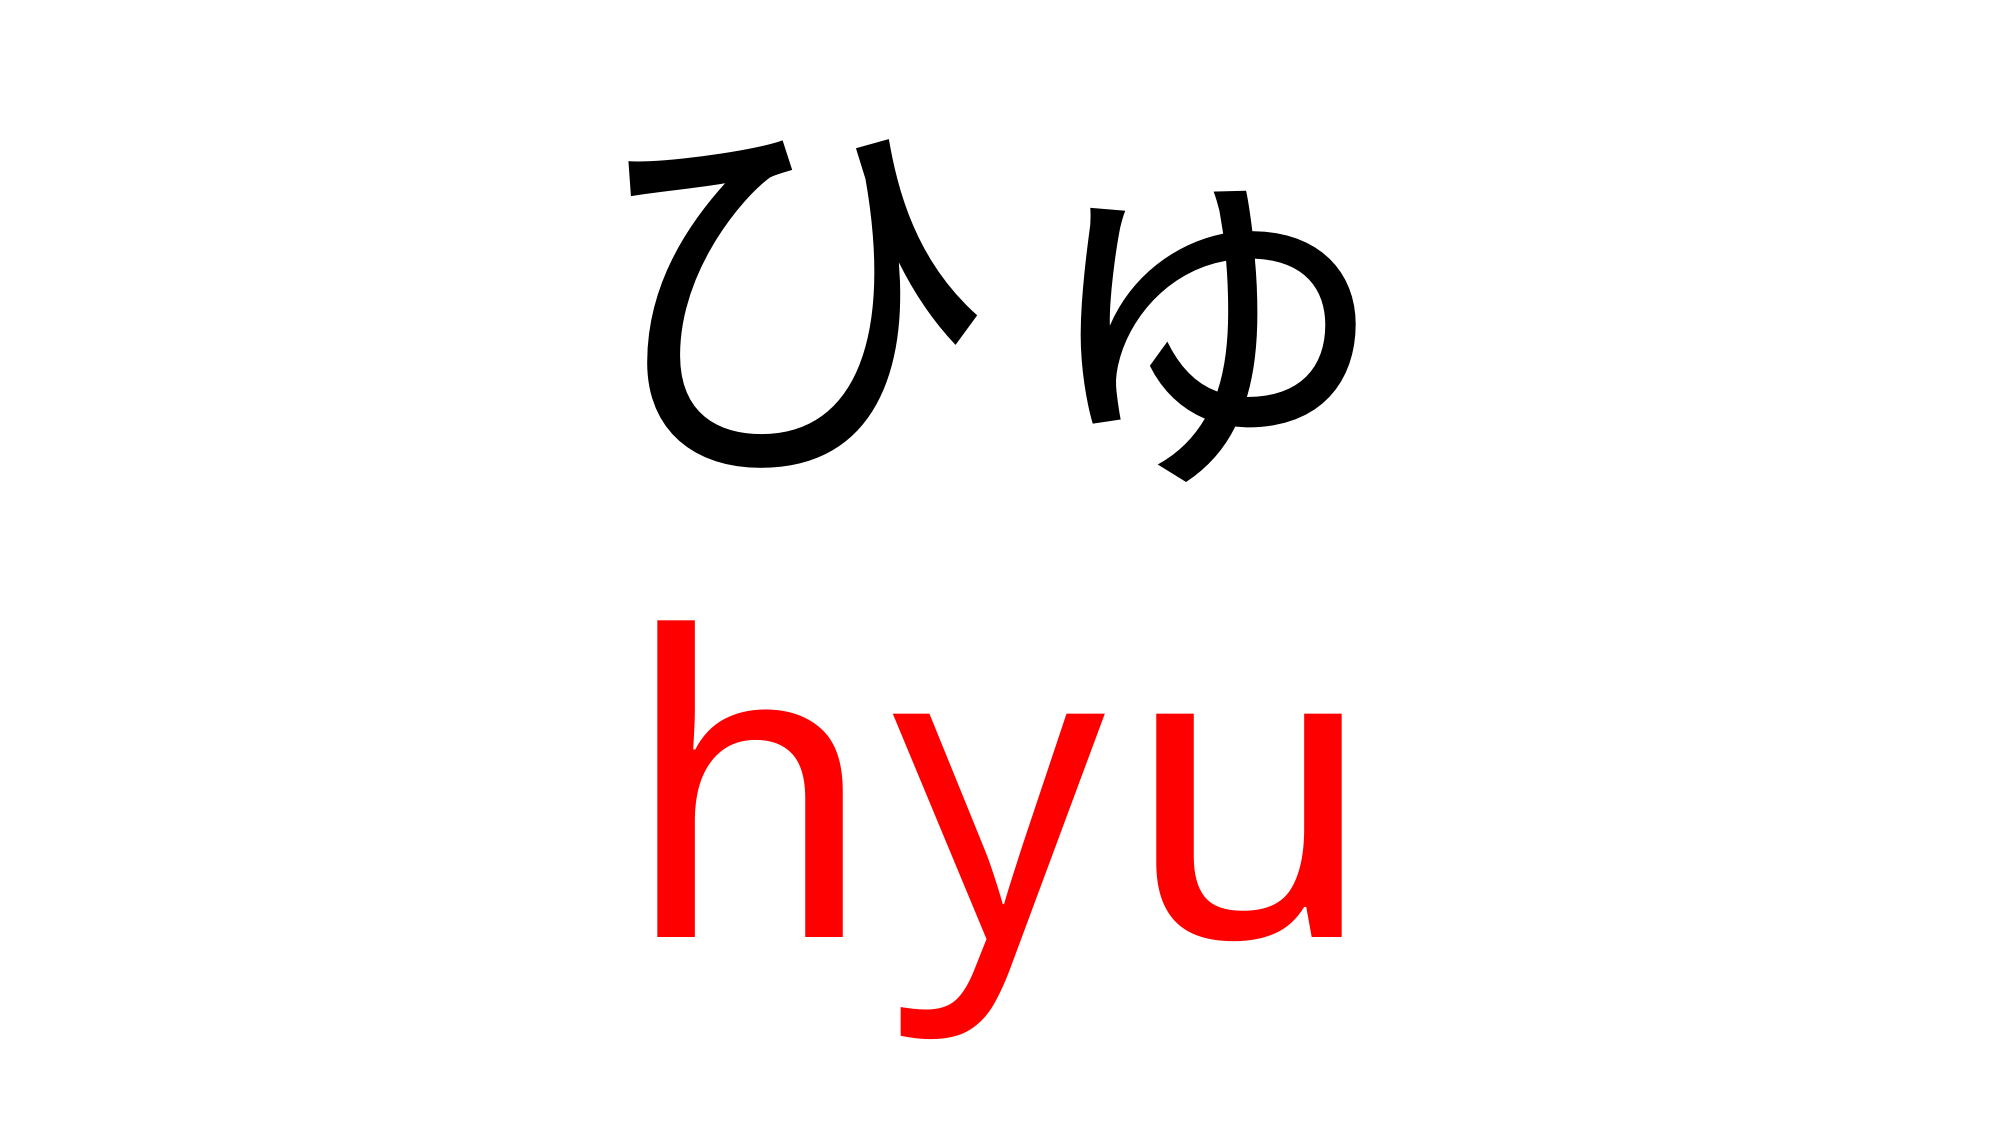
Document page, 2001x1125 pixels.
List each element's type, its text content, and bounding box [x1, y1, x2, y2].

text_box hyu [249, 562, 1750, 1036]
title ひゅ [249, 71, 1750, 545]
